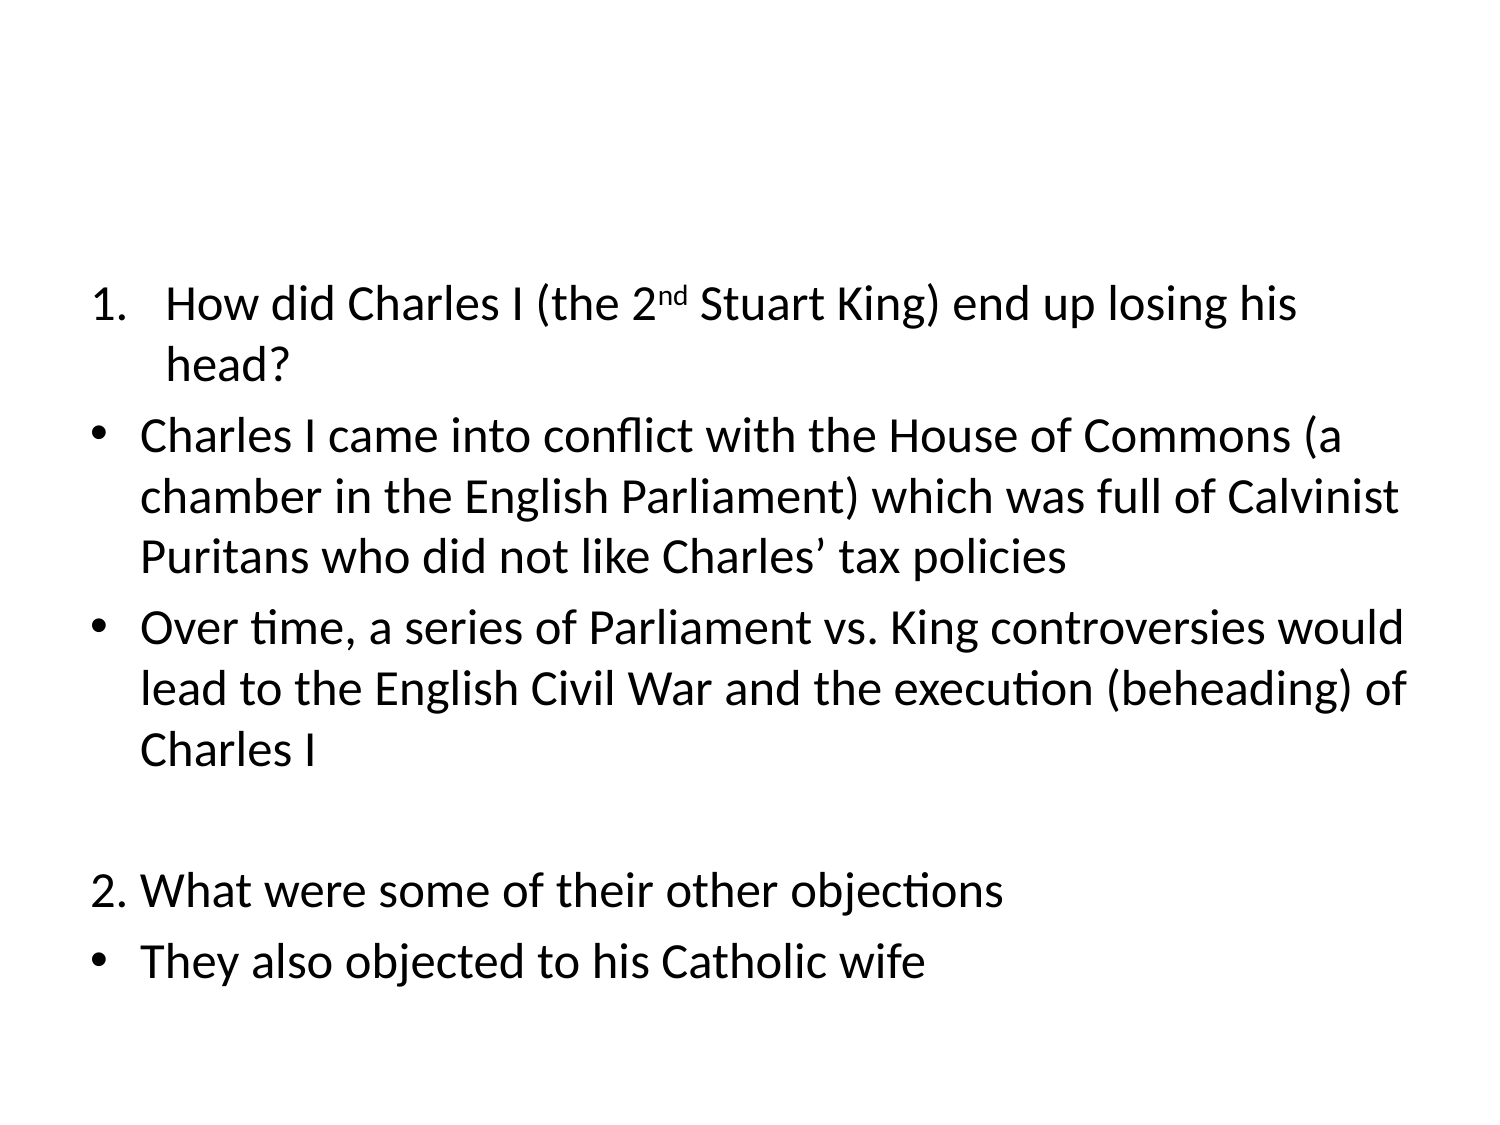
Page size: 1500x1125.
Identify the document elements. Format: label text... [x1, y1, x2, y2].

list How did Charles I (the 2nd Stuart King) end up losing his head? Charles I came into conflict with the House of Commons (a chamber in the English Parliament) which was full of Calvinist Puritans who did not like Charles’ tax policies Over time, a series of Parliament vs. King controversies would lead to the English Civil War and the execution (beheading) of Charles I 2. What were some of their other objections They also objected to his Catholic wife [75, 262, 1425, 1005]
